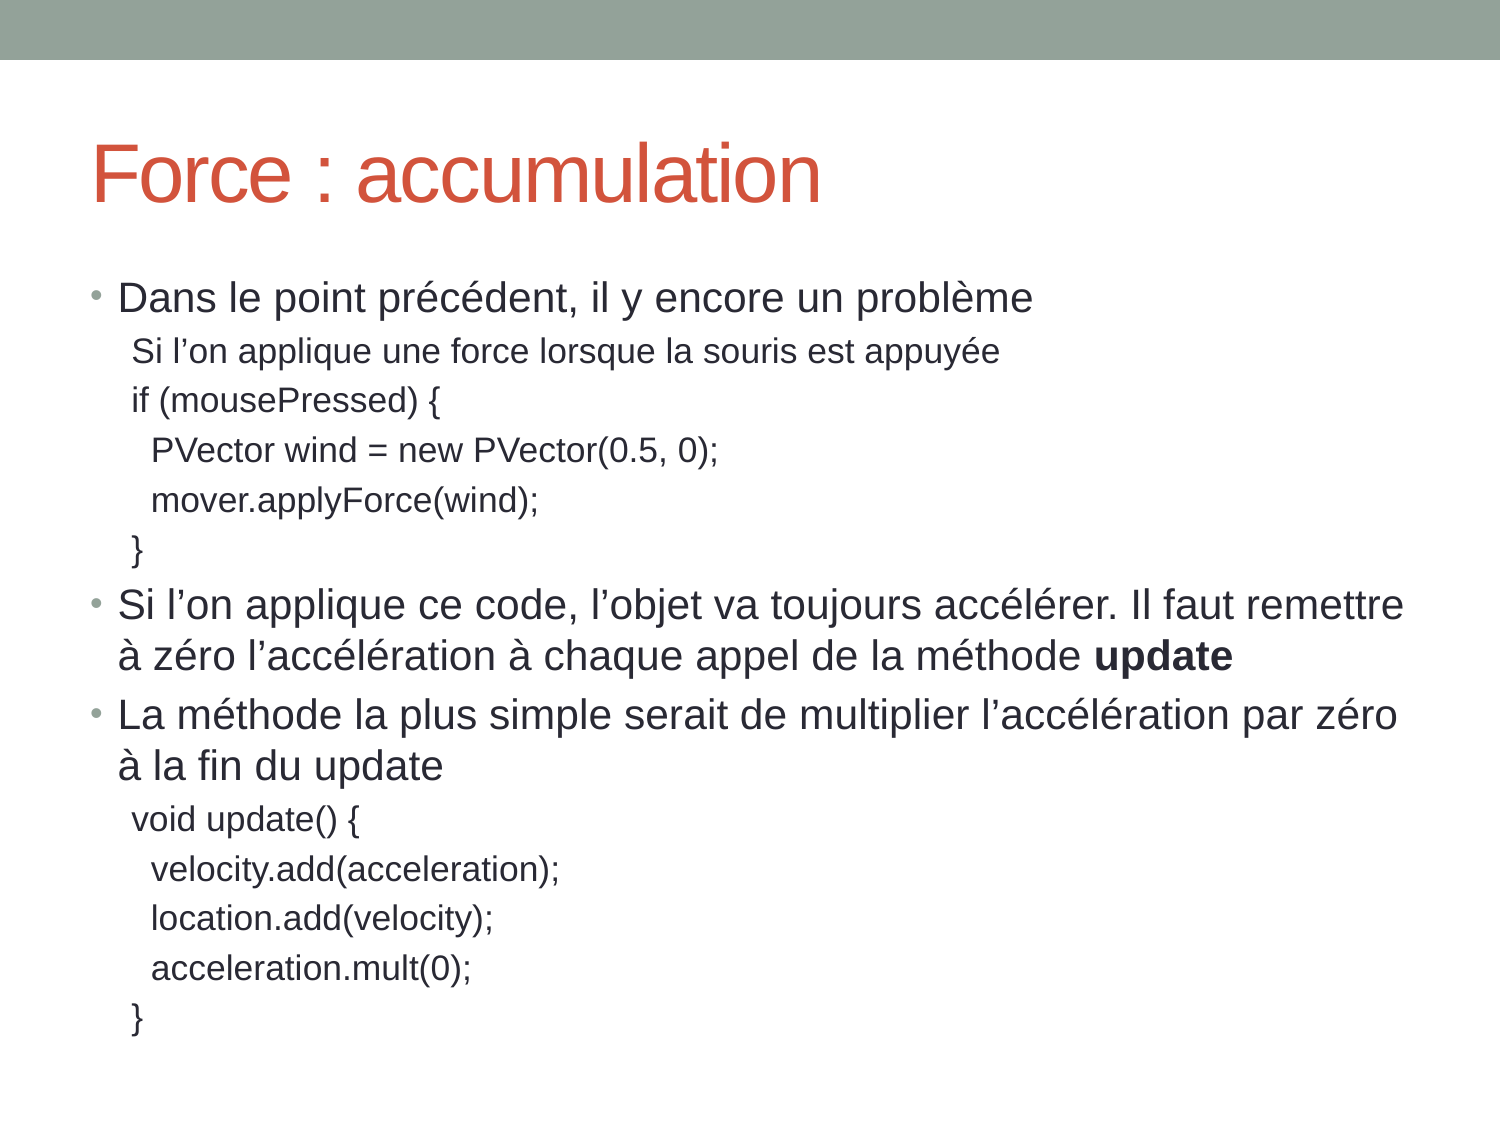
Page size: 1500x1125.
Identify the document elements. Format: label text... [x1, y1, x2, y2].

title Force : accumulation [75, 87, 1425, 250]
list Dans le point précédent, il y encore un problème Si l’on applique une force lorsque la souris est appuyée if (mousePressed) { PVector wind = new PVector(0.5, 0); mover.applyForce(wind); } Si l’on applique ce code, l’objet va toujours accélérer. Il faut remettre à zéro l’accélération à chaque appel de la méthode update La méthode la plus simple serait de multiplier l’accélération par zéro à la fin du update void update() { velocity.add(acceleration); location.add(velocity); acceleration.mult(0); } [75, 262, 1425, 1063]
